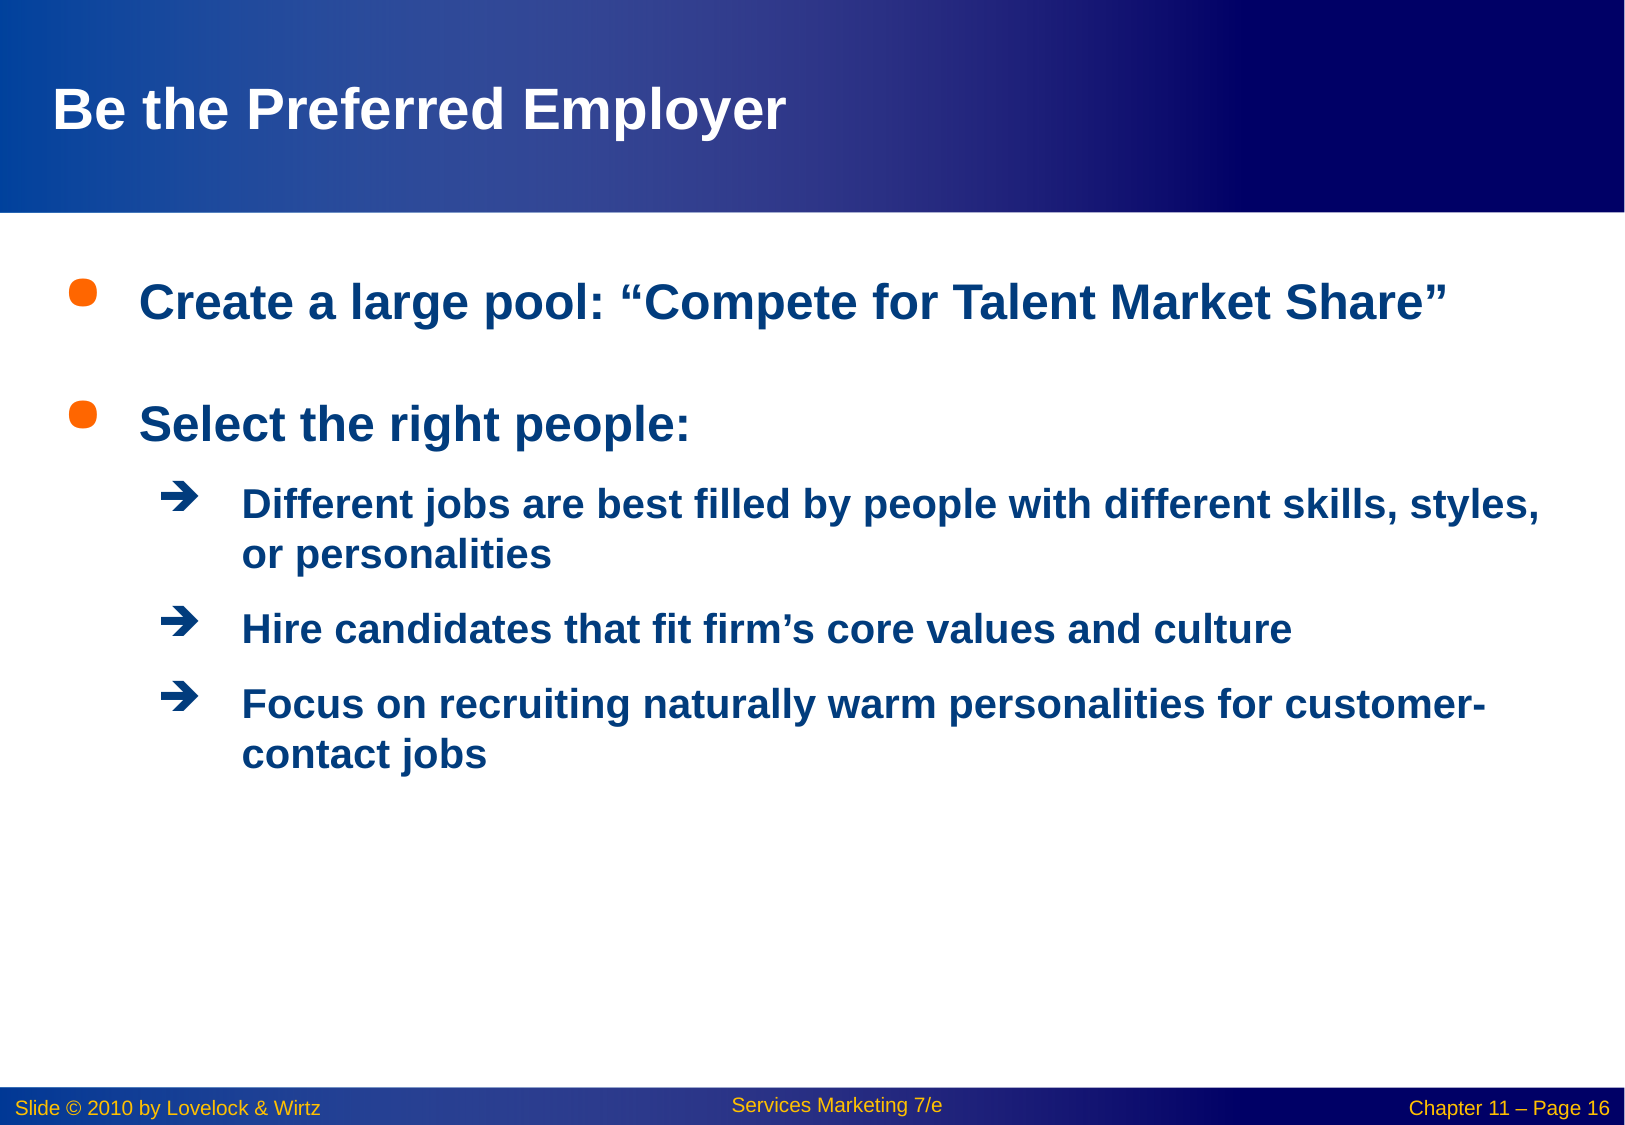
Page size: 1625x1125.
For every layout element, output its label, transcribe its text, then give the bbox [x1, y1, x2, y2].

list Create a large pool: “Compete for Talent Market Share” Select the right people: Different jobs are best filled by people with different skills, styles, or personalities Hire candidates that fit firm’s core values and culture Focus on recruiting naturally warm personalities for customer-contact jobs [49, 261, 1588, 1051]
title Be the Preferred Employer [36, 37, 1088, 176]
